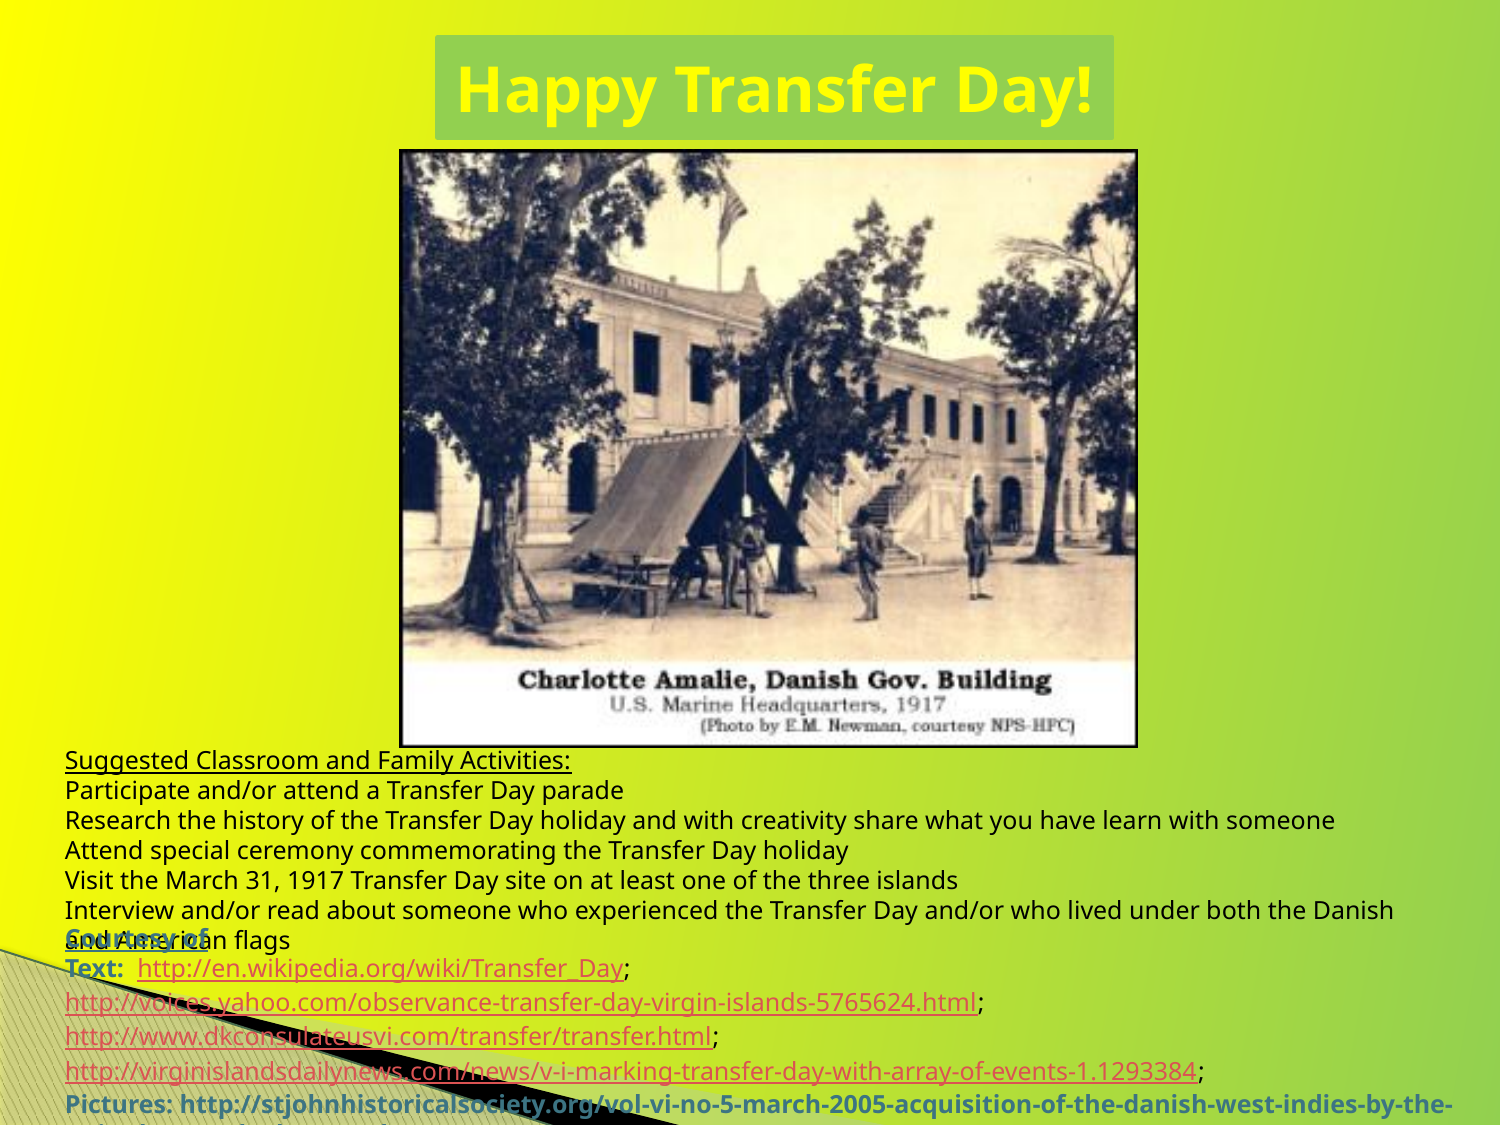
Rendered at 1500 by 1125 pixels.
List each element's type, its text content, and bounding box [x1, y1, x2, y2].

text_box Suggested Classroom and Family Activities: Participate and/or attend a Transfer Day parade Research the history of the Transfer Day holiday and with creativity share what you have learn with someone Attend special ceremony commemorating the Transfer Day holiday Visit the March 31, 1917 Transfer Day site on at least one of the three islands Interview and/or read about someone who experienced the Transfer Day and/or who lived under both the Danish and American flags [50, 737, 1425, 915]
text_box Happy Transfer Day! [435, 35, 1114, 140]
picture [399, 149, 1138, 748]
text_box Courtesy of Text: http://en.wikipedia.org/wiki/Transfer_Day; http://voices.yahoo.com/observance-transfer-day-virgin-islands-5765624.html; http://www.dkconsulateusvi.com/transfer/transfer.html; http://virginislandsdailynews.com/news/v-i-marking-transfer-day-with-array-of-events-1.1293384; Pictures: http://stjohnhistoricalsociety.org/vol-vi-no-5-march-2005-acquisition-of-the-danish-west-indies-by-the-united-states-by-bruce-schoonover/; [49, 915, 1475, 1125]
